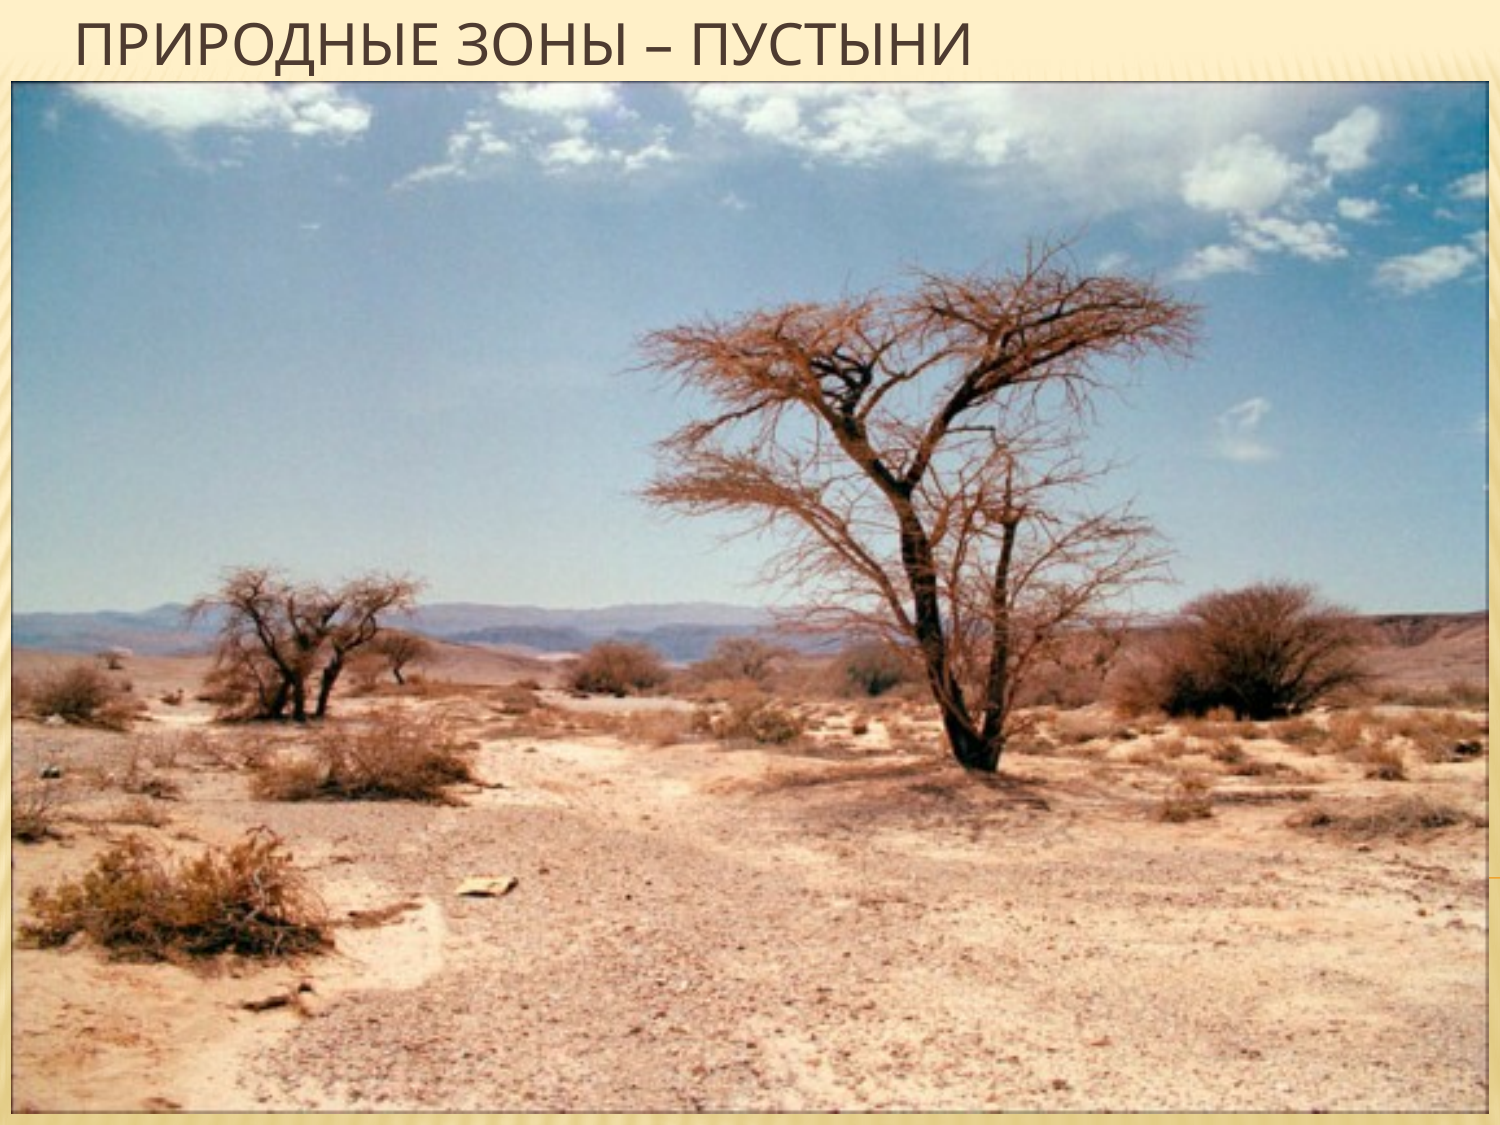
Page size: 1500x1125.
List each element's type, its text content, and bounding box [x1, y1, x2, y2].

picture [11, 81, 1489, 1114]
title Природные зоны – пустыни [58, 0, 1447, 79]
